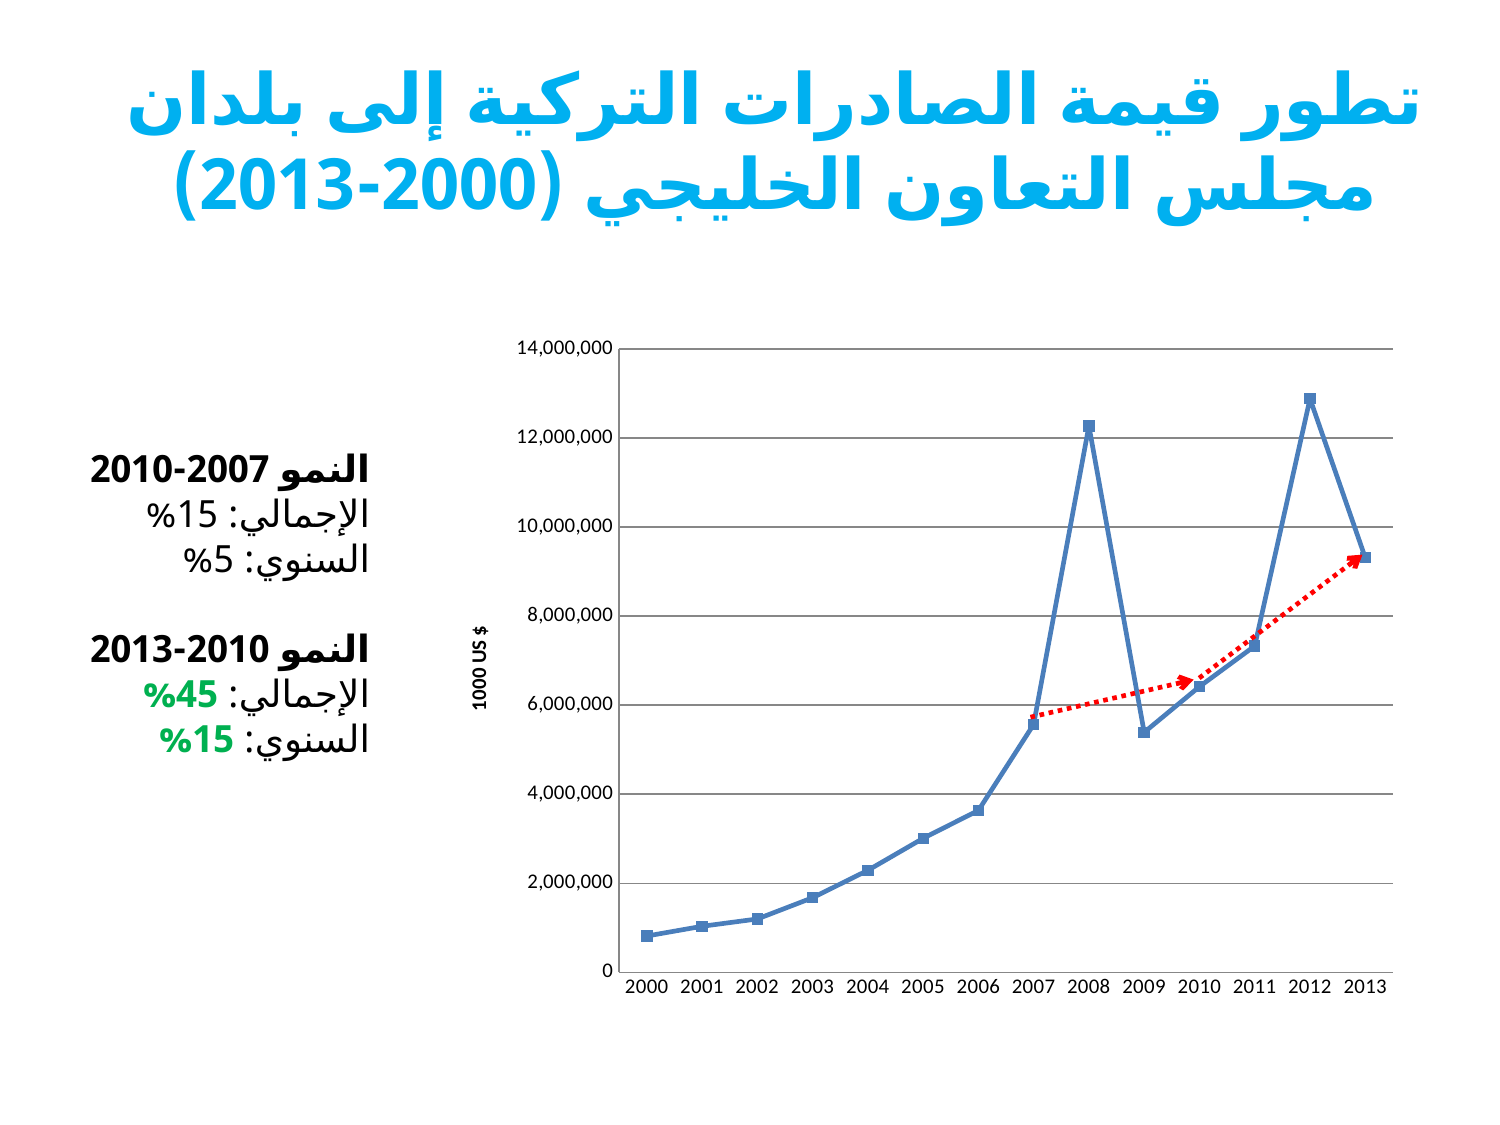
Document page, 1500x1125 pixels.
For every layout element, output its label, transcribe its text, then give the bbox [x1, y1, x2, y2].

text_box النمو 2007-2010 الإجمالي: 15% السنوي: 5% النمو 2010-2013 الإجمالي: 45% السنوي: 15% [12, 437, 385, 768]
title تطور قيمة الصادرات التركية إلى بلدان مجلس التعاون الخليجي (2000-2013) [75, 45, 1475, 233]
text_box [1030, 679, 1194, 718]
chart [437, 324, 1413, 1013]
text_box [1198, 554, 1363, 679]
